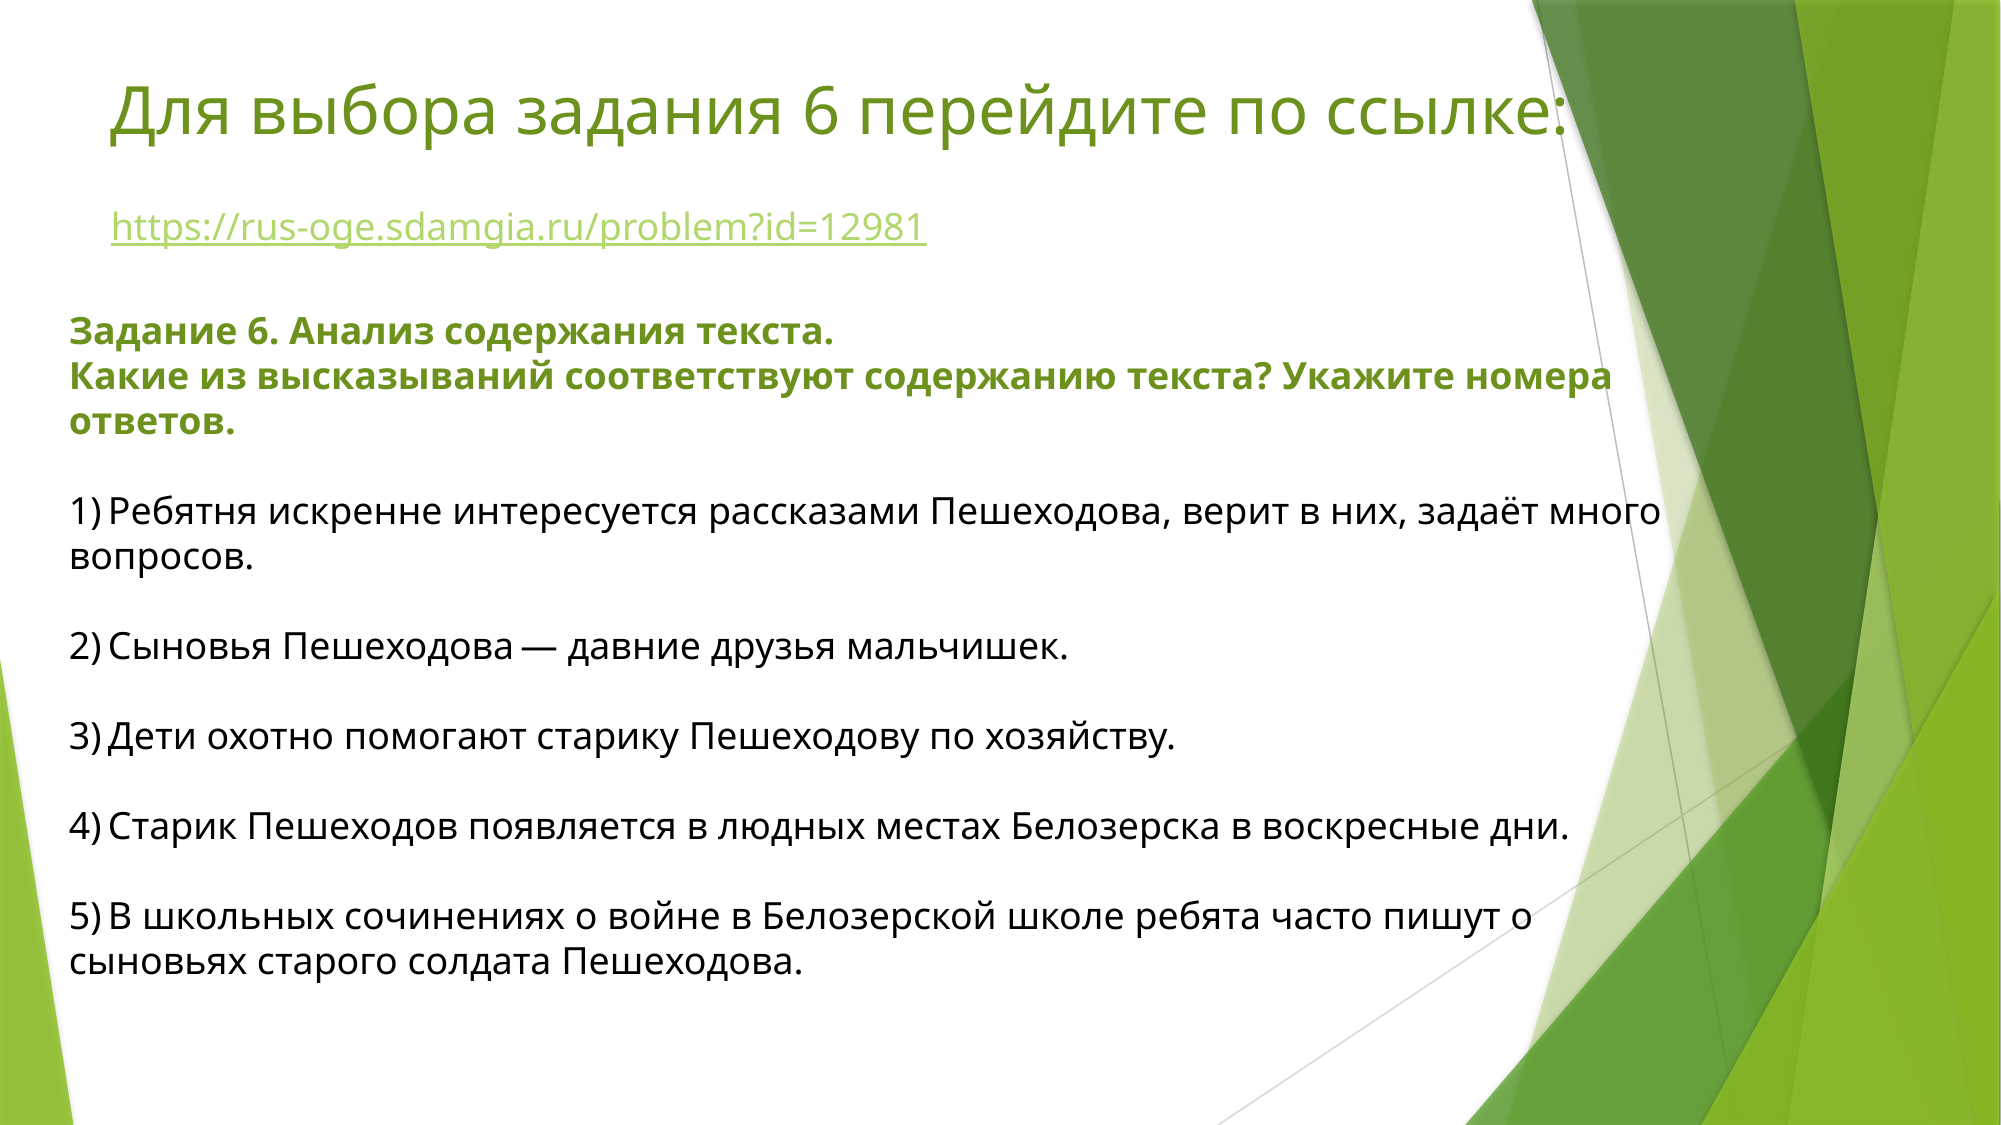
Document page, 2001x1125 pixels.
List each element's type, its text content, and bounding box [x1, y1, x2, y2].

list https://rus-oge.sdamgia.ru/problem?id=12981 [95, 195, 1821, 319]
title Для выбора задания 6 перейдите по ссылке: [95, 59, 1863, 196]
text_box Задание 6. Анализ содержания текста. Какие из высказываний соответствуют содержанию текста? Укажите номера ответов. 1) Ребятня искренне интересуется рассказами Пешеходова, верит в них, задаёт много вопросов. 2) Сыновья Пешеходова — давние друзья мальчишек. 3) Дети охотно помогают старику Пешеходову по хозяйству. 4) Старик Пешеходов появляется в людных местах Белозерска в воскресные дни. 5) В школьных сочинениях о войне в Белозерской школе ребята часто пишут о сыновьях старого солдата Пешеходова. [54, 299, 1703, 990]
